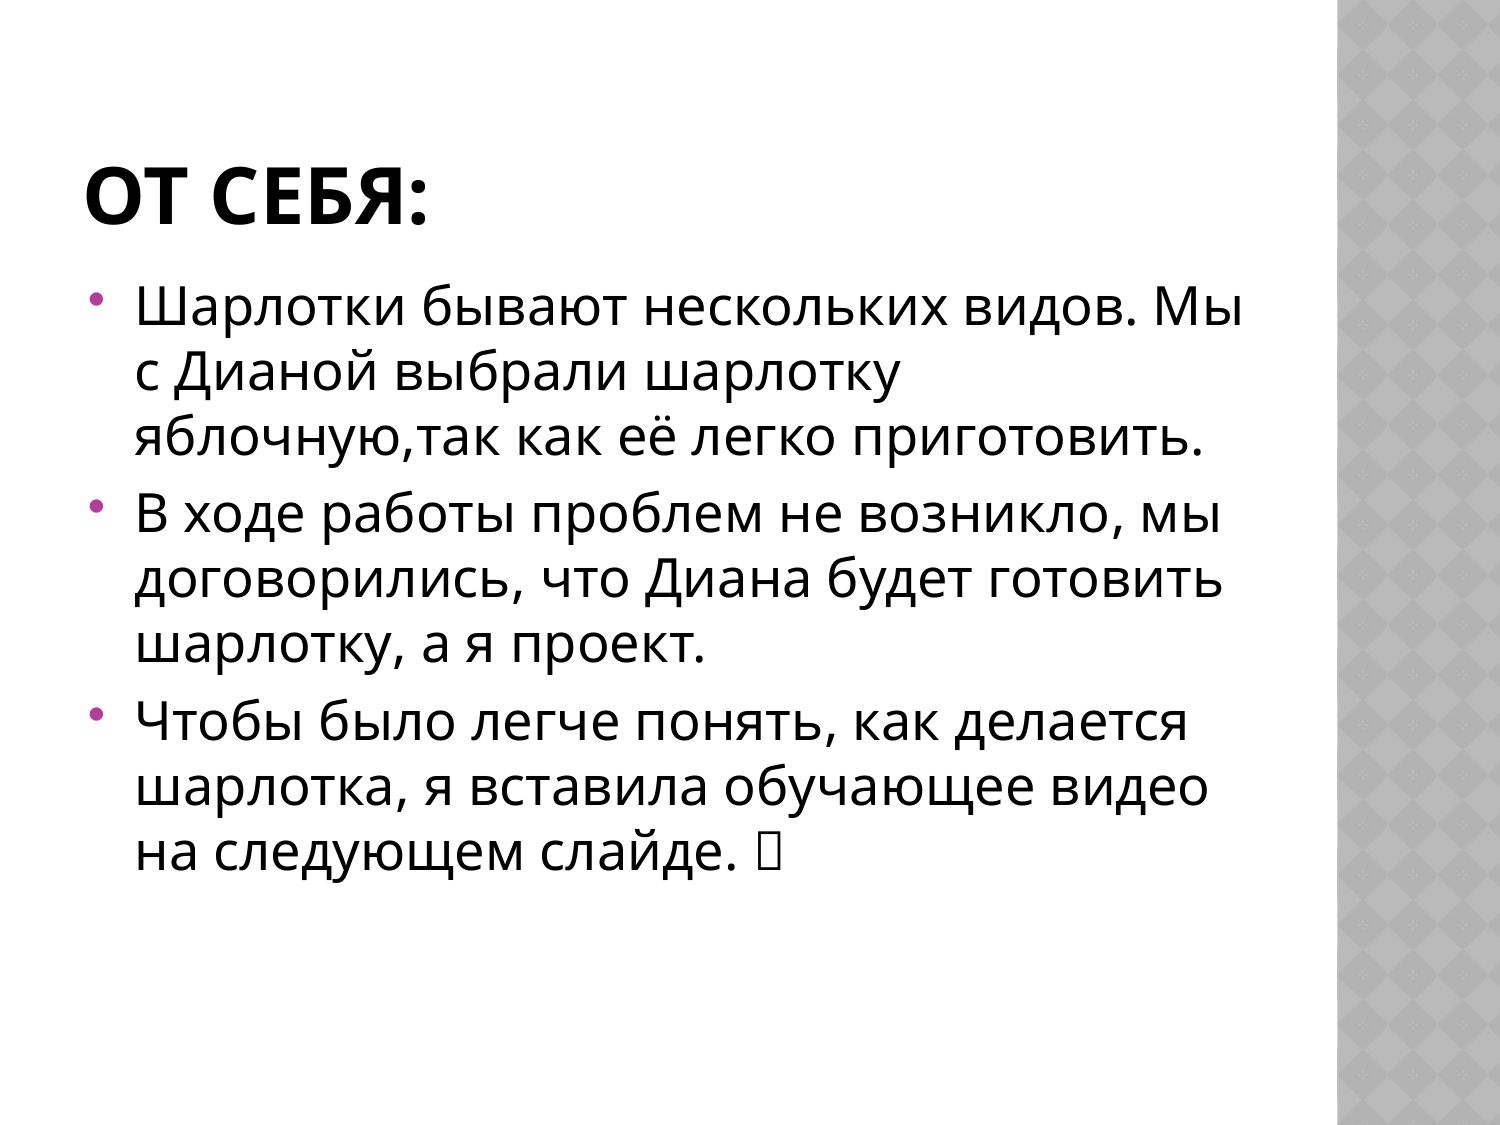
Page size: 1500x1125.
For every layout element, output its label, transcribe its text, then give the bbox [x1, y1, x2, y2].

title От себя: [75, 52, 1263, 240]
list Шарлотки бывают нескольких видов. Мы с Дианой выбрали шарлотку яблочную,так как её легко приготовить. В ходе работы проблем не возникло, мы договорились, что Диана будет готовить шарлотку, а я проект. Чтобы было легче понять, как делается шарлотка, я вставила обучающее видео на следующем слайде.  [75, 264, 1263, 1059]
